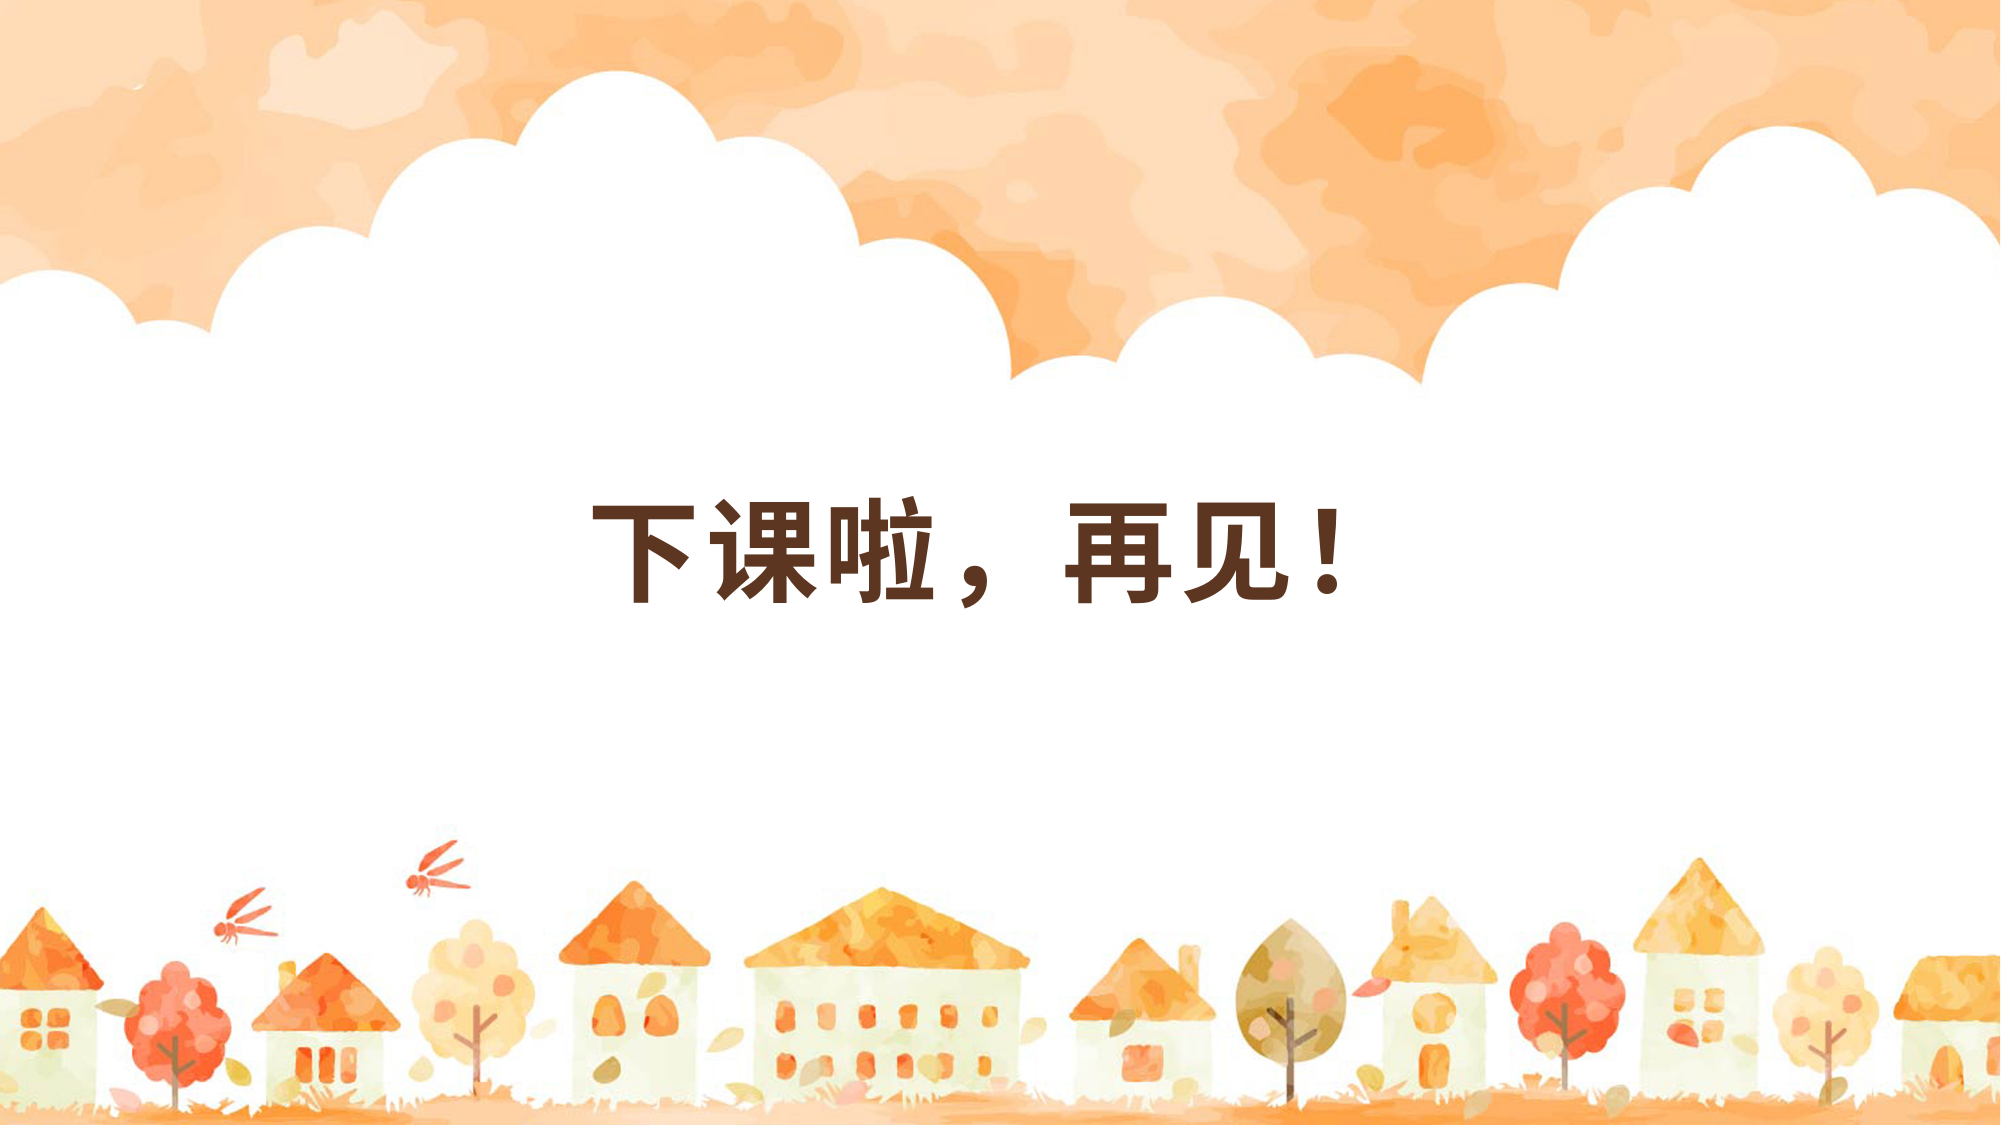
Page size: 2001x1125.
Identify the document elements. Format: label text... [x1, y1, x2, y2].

title 下课啦，再见！ [196, 201, 1804, 624]
picture [0, 0, 2001, 1125]
